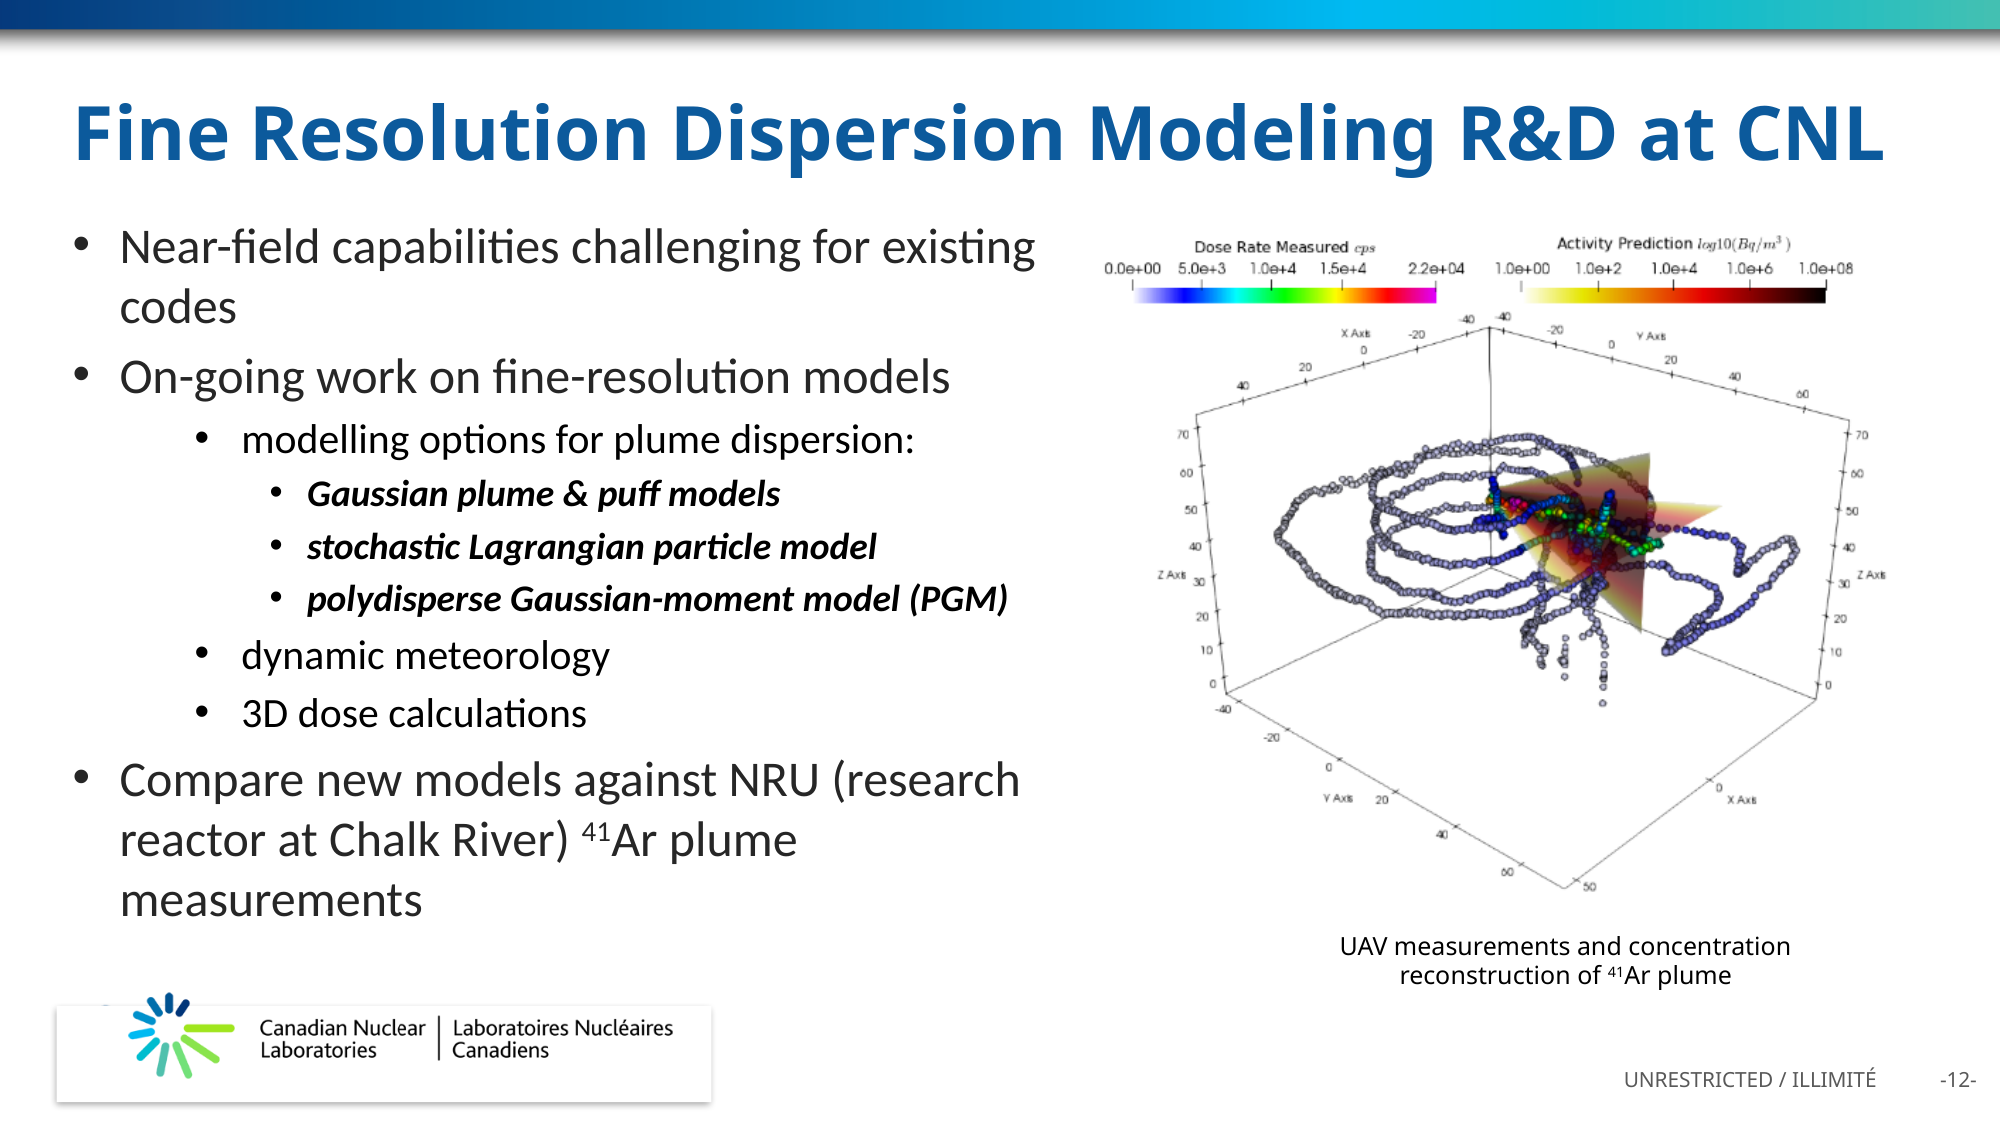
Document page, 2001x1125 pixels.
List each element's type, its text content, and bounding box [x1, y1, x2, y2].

picture [0, 0, 2000, 87]
title Fine Resolution Dispersion Modeling R&D at CNL [57, 78, 1940, 184]
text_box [56, 965, 712, 1105]
picture [1060, 205, 1983, 924]
text_box UAV measurements and concentration reconstruction of 41Ar plume [1259, 931, 1873, 998]
picture [0, 964, 2000, 1125]
list Near-field capabilities challenging for existing codes On-going work on fine-resolution models modelling options for plume dispersion: Gaussian plume & puff models stochastic Lagrangian particle model polydisperse Gaussian-moment model (PGM) dynamic meteorology 3D dose calculations Compare new models against NRU (research reactor at Chalk River) 41Ar plume measurements [57, 206, 1058, 725]
